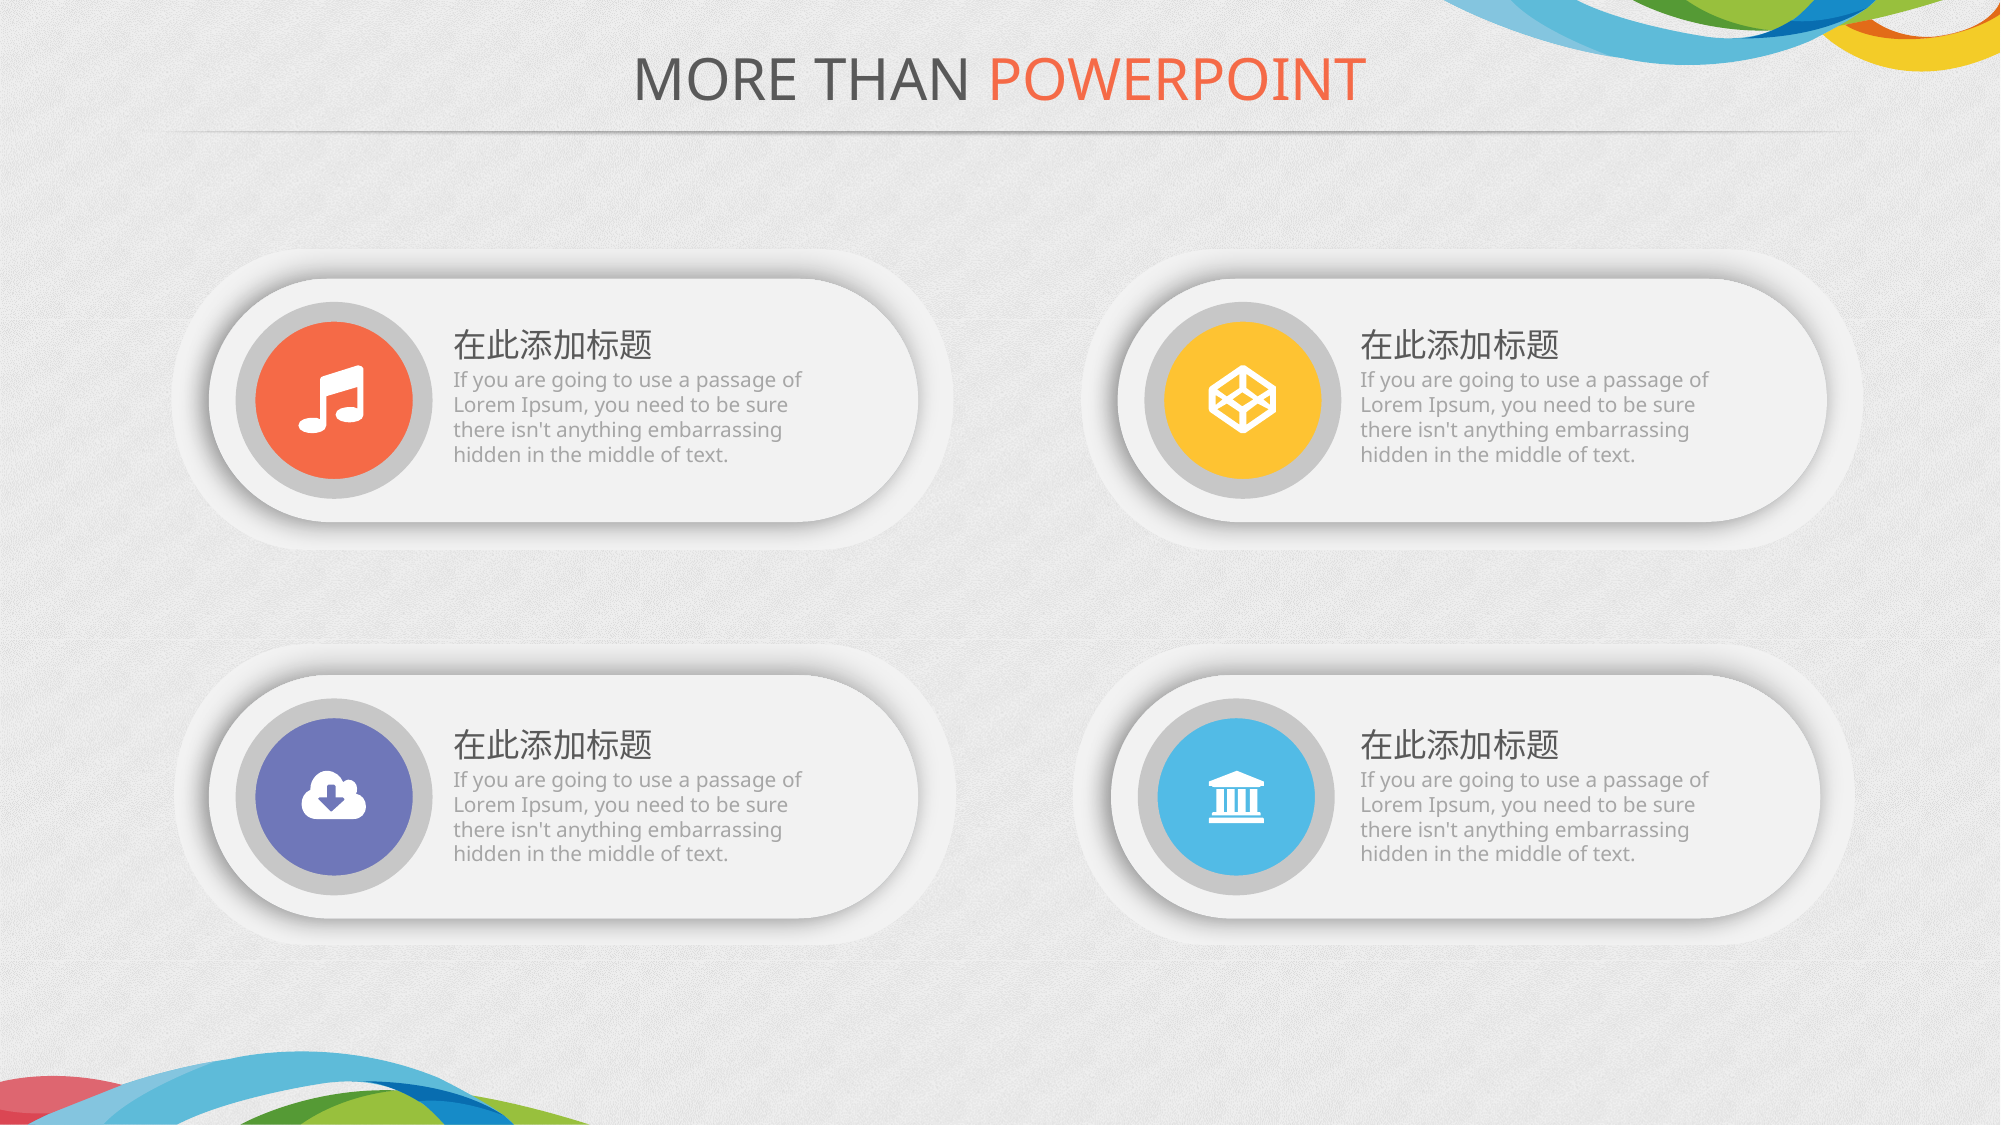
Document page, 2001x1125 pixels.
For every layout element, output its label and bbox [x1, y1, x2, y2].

text_box [1081, 249, 1864, 551]
text_box [171, 248, 954, 550]
text_box [0, 0, 2000, 1125]
text_box [174, 644, 957, 946]
text_box [1072, 644, 1855, 946]
picture [124, 131, 1893, 139]
